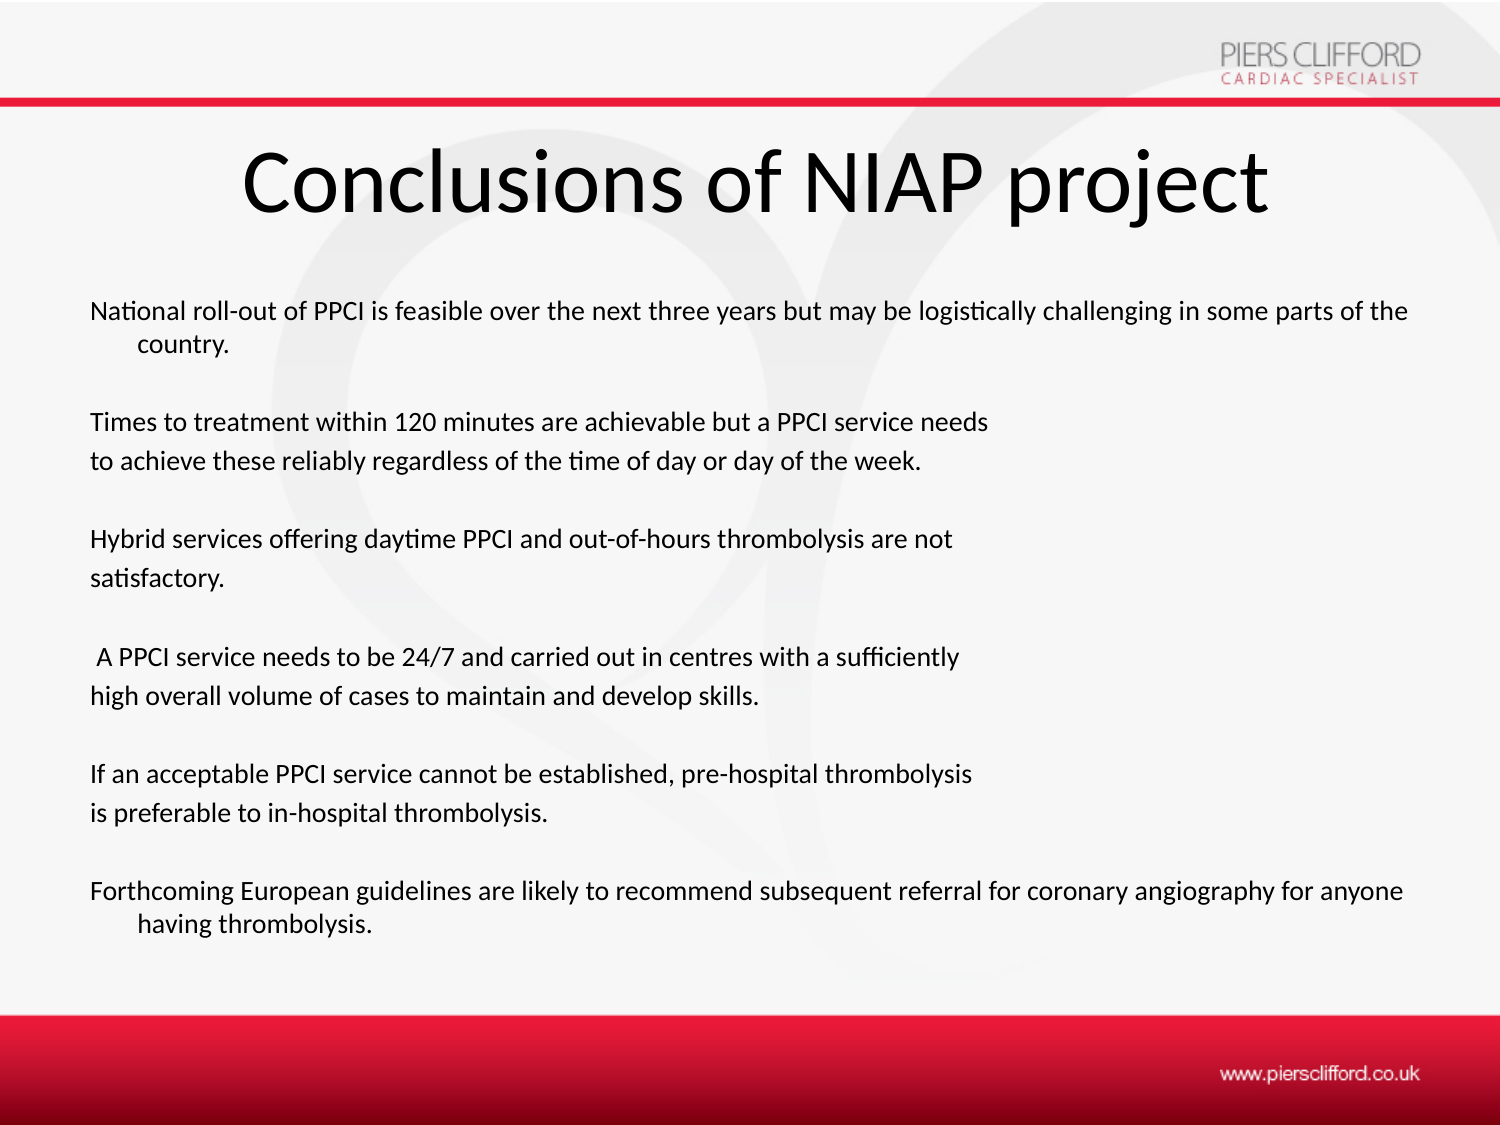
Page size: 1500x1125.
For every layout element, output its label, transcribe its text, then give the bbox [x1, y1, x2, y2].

title Conclusions of NIAP project [81, 81, 1433, 270]
list National roll-out of PPCI is feasible over the next three years but may be logistically challenging in some parts of the country. Times to treatment within 120 minutes are achievable but a PPCI service needs to achieve these reliably regardless of the time of day or day of the week. Hybrid services offering daytime PPCI and out-of-hours thrombolysis are not satisfactory. A PPCI service needs to be 24/7 and carried out in centres with a sufficiently high overall volume of cases to maintain and develop skills. If an acceptable PPCI service cannot be established, pre-hospital thrombolysis is preferable to in-hospital thrombolysis. Forthcoming European guidelines are likely to recommend subsequent referral for coronary angiography for anyone having thrombolysis. [74, 262, 1426, 1006]
picture [0, 2, 1500, 1125]
